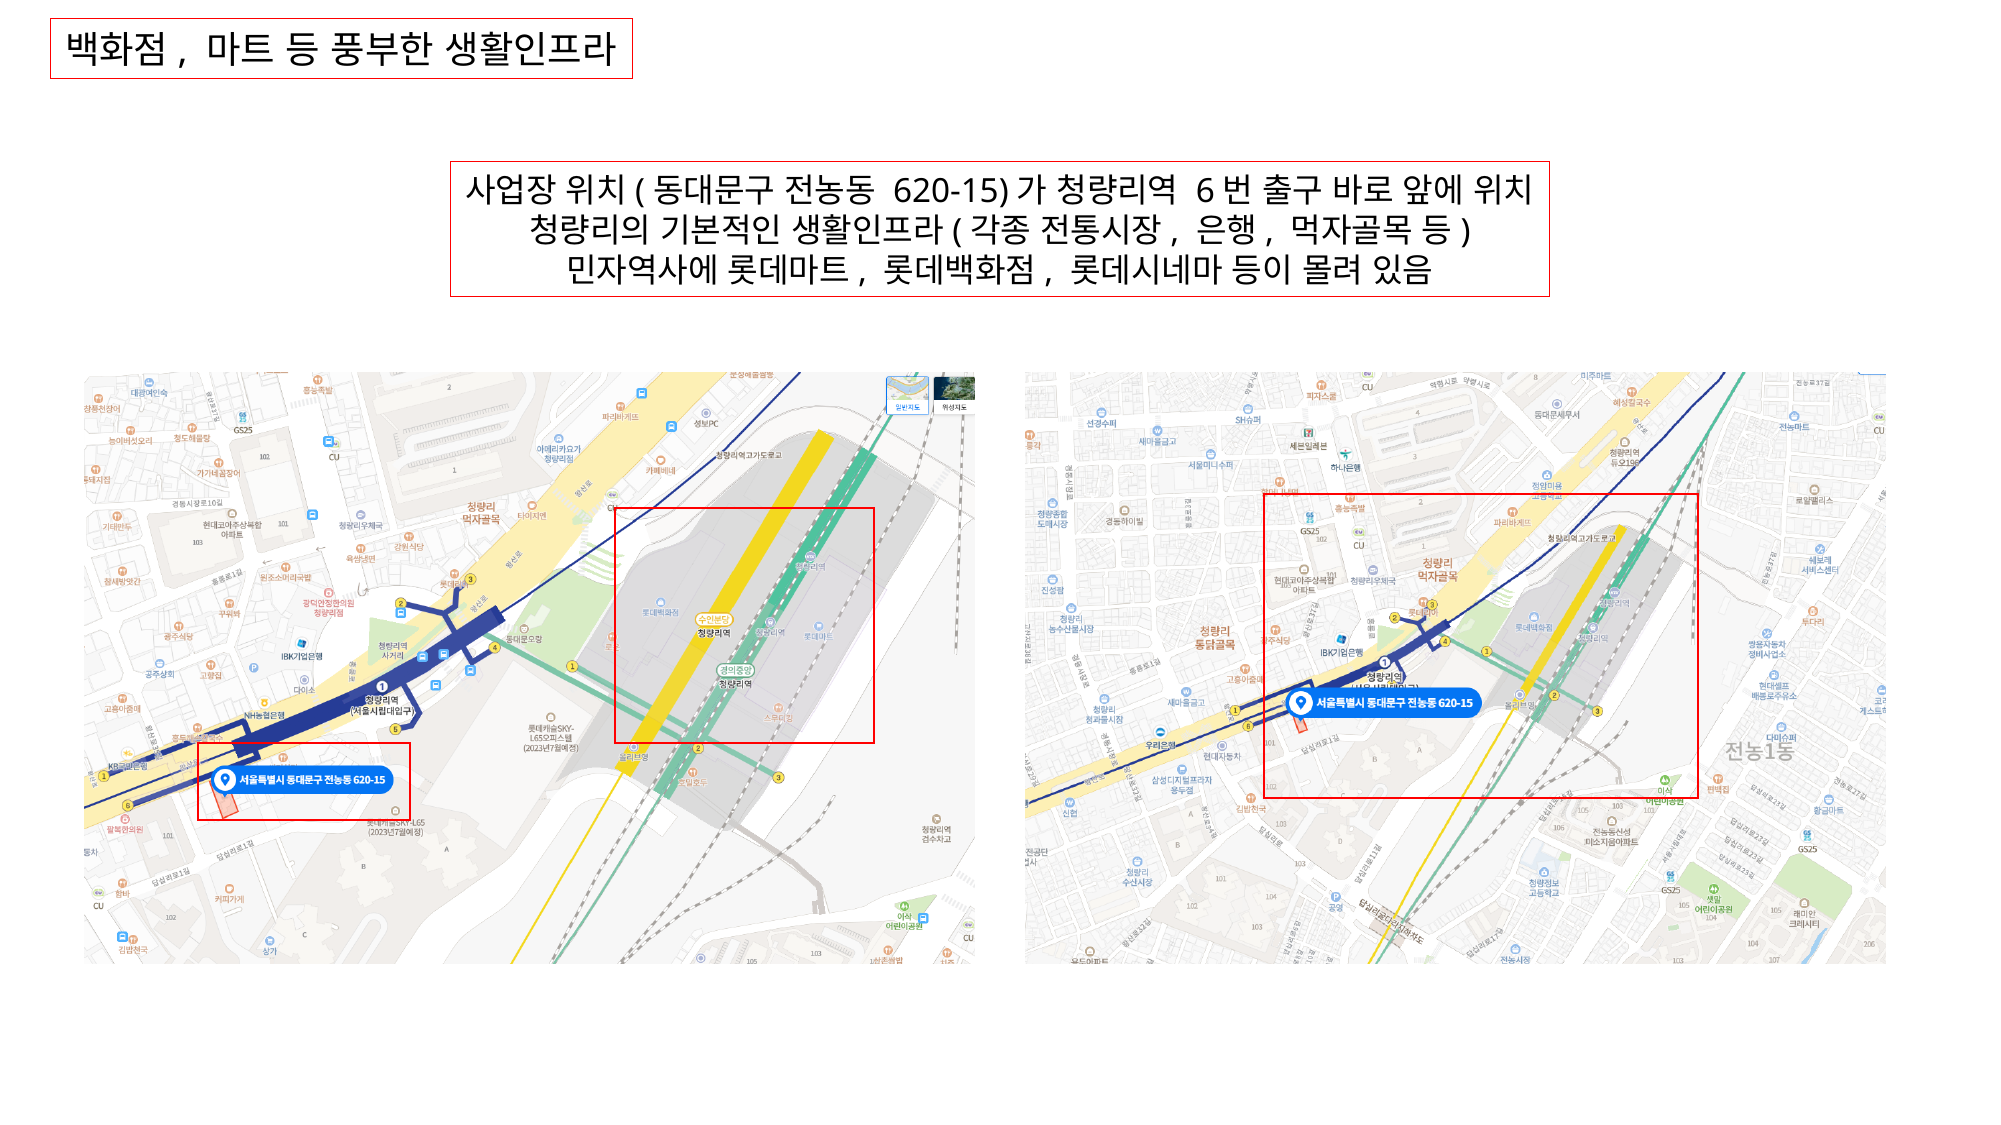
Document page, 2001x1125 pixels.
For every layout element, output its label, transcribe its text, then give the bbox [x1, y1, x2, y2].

text_box 백화점, 마트 등 풍부한 생활인프라 [50, 18, 633, 79]
picture [84, 372, 975, 964]
picture [1025, 372, 1886, 964]
text_box 사업장 위치(동대문구 전농동 620-15)가 청량리역 6번 출구 바로 앞에 위치 청량리의 기본적인 생활인프라(각종 전통시장, 은행, 먹자골목 등) 민자역사에 롯데마트, 롯데백화점, 롯데시네마 등이 몰려 있음 [450, 161, 1550, 297]
